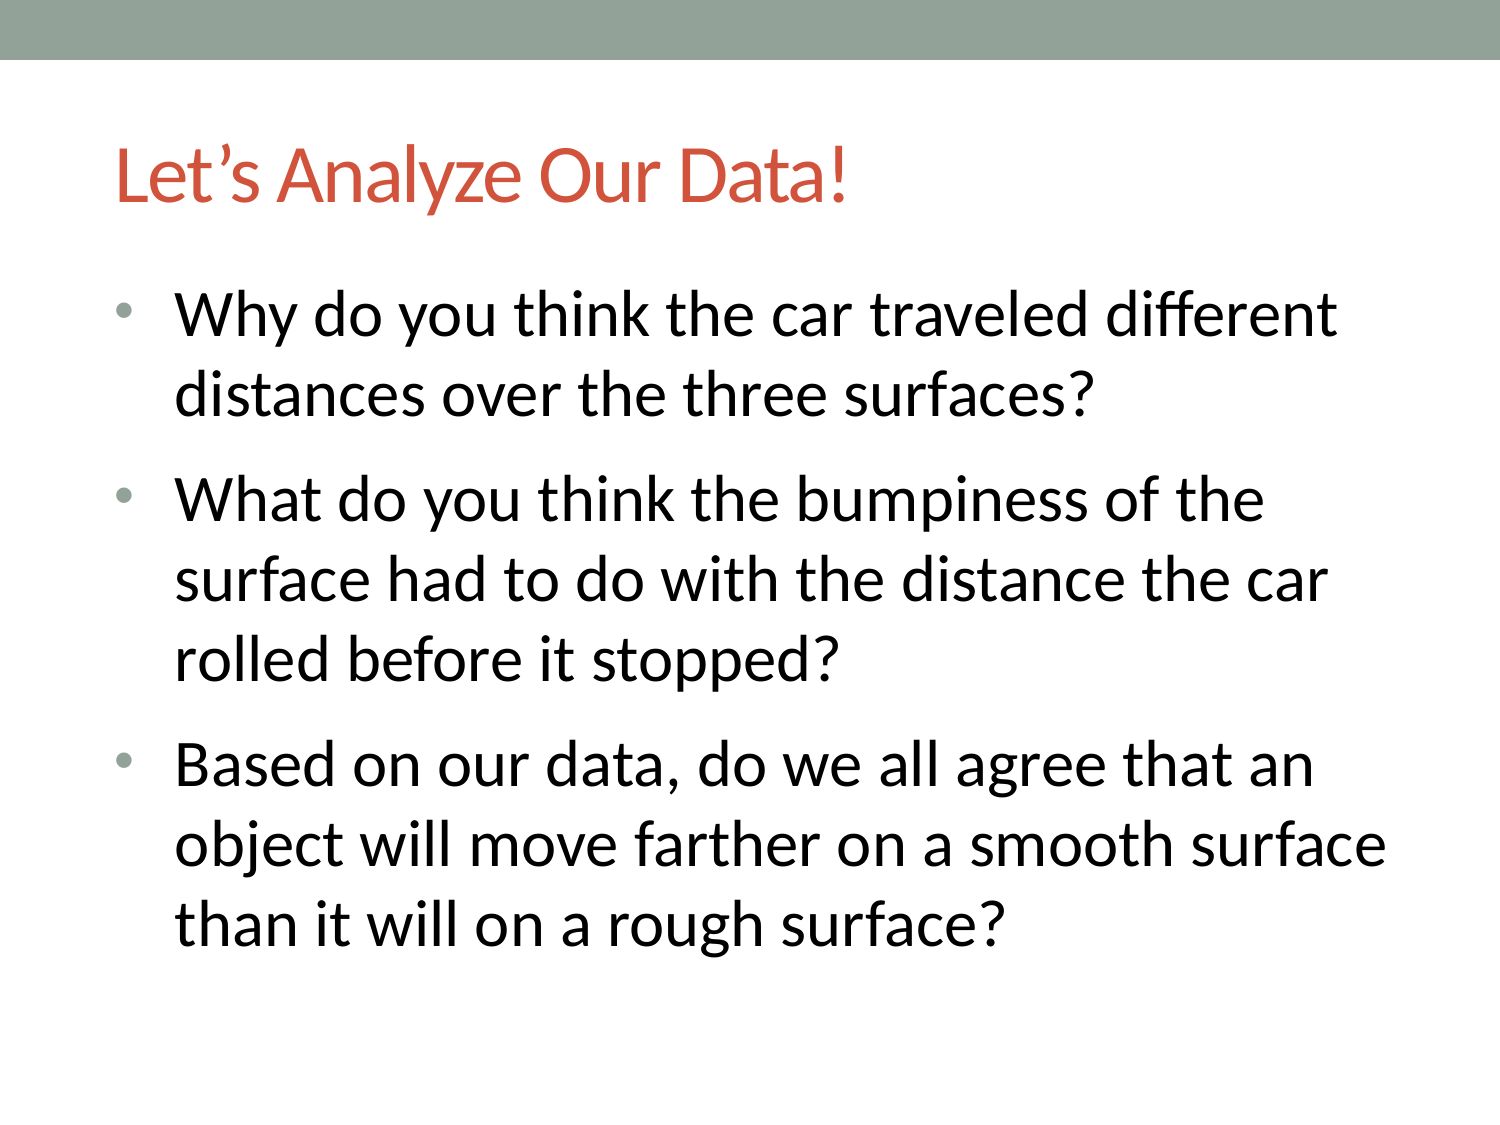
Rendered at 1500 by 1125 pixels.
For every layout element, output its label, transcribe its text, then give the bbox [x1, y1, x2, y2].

title Let’s Analyze Our Data! [99, 87, 1425, 250]
list Why do you think the car traveled different distances over the three surfaces? What do you think the bumpiness of the surface had to do with the distance the car rolled before it stopped? Based on our data, do we all agree that an object will move farther on a smooth surface than it will on a rough surface? [99, 262, 1425, 1063]
